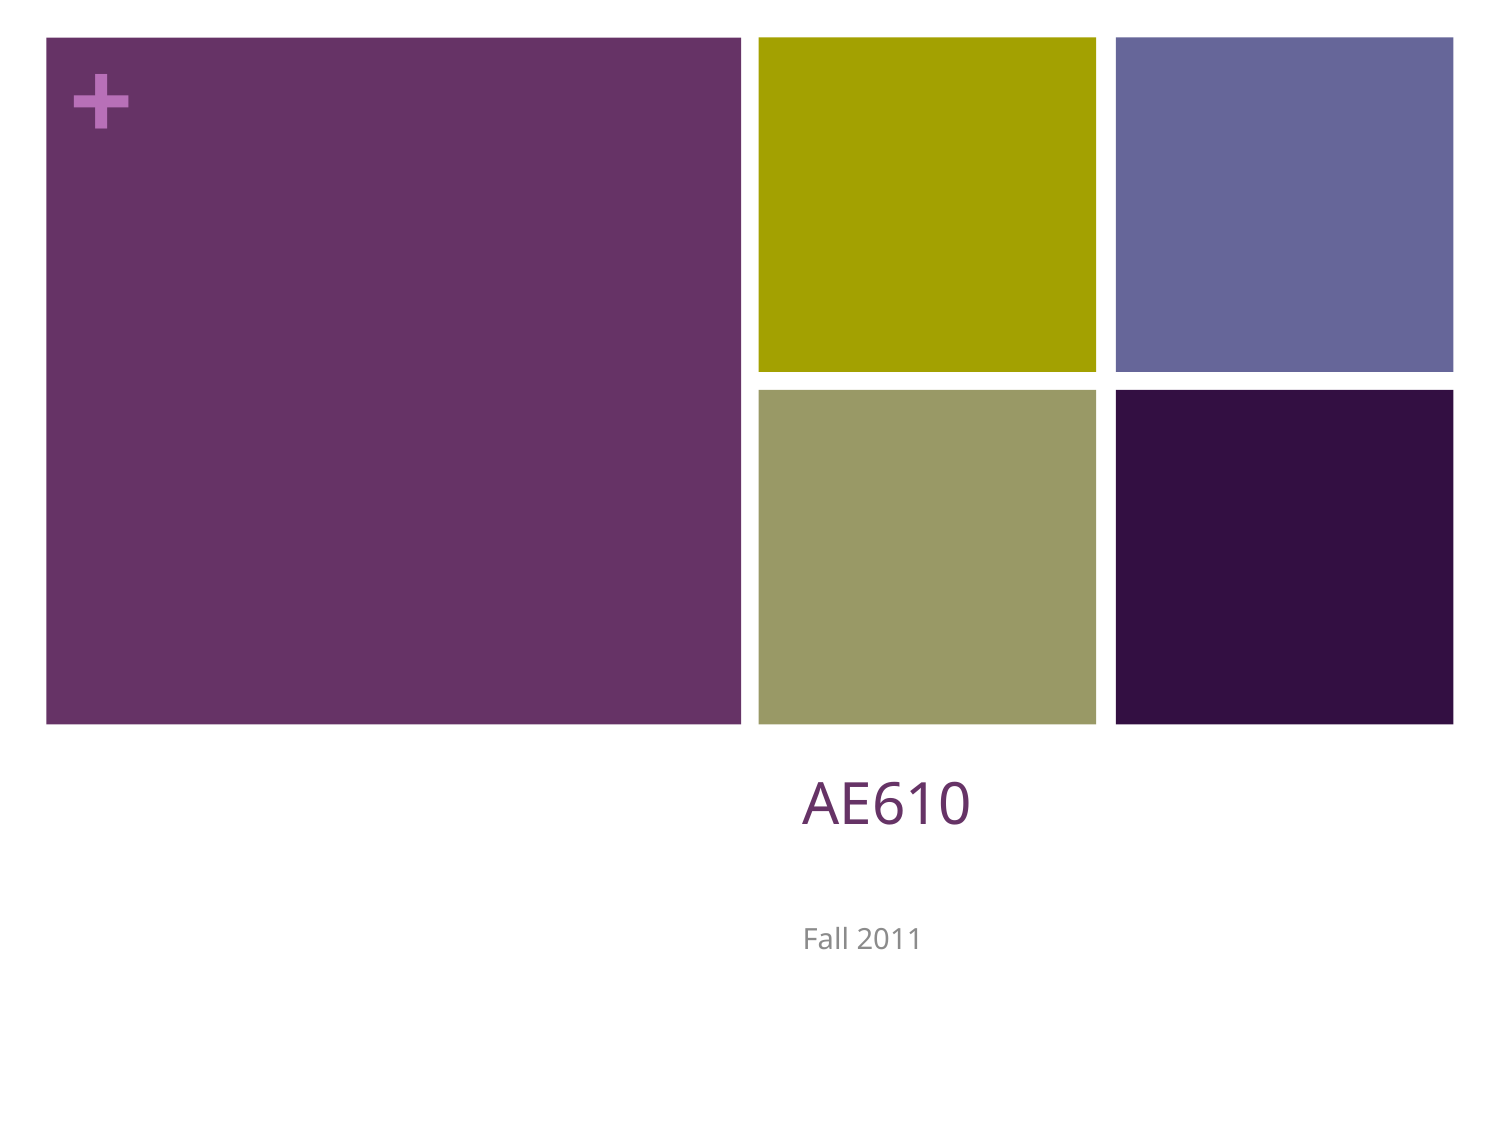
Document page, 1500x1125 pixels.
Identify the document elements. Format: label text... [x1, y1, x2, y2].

title AE610 [787, 758, 1450, 912]
subtitle Fall 2011 [787, 912, 1450, 1036]
